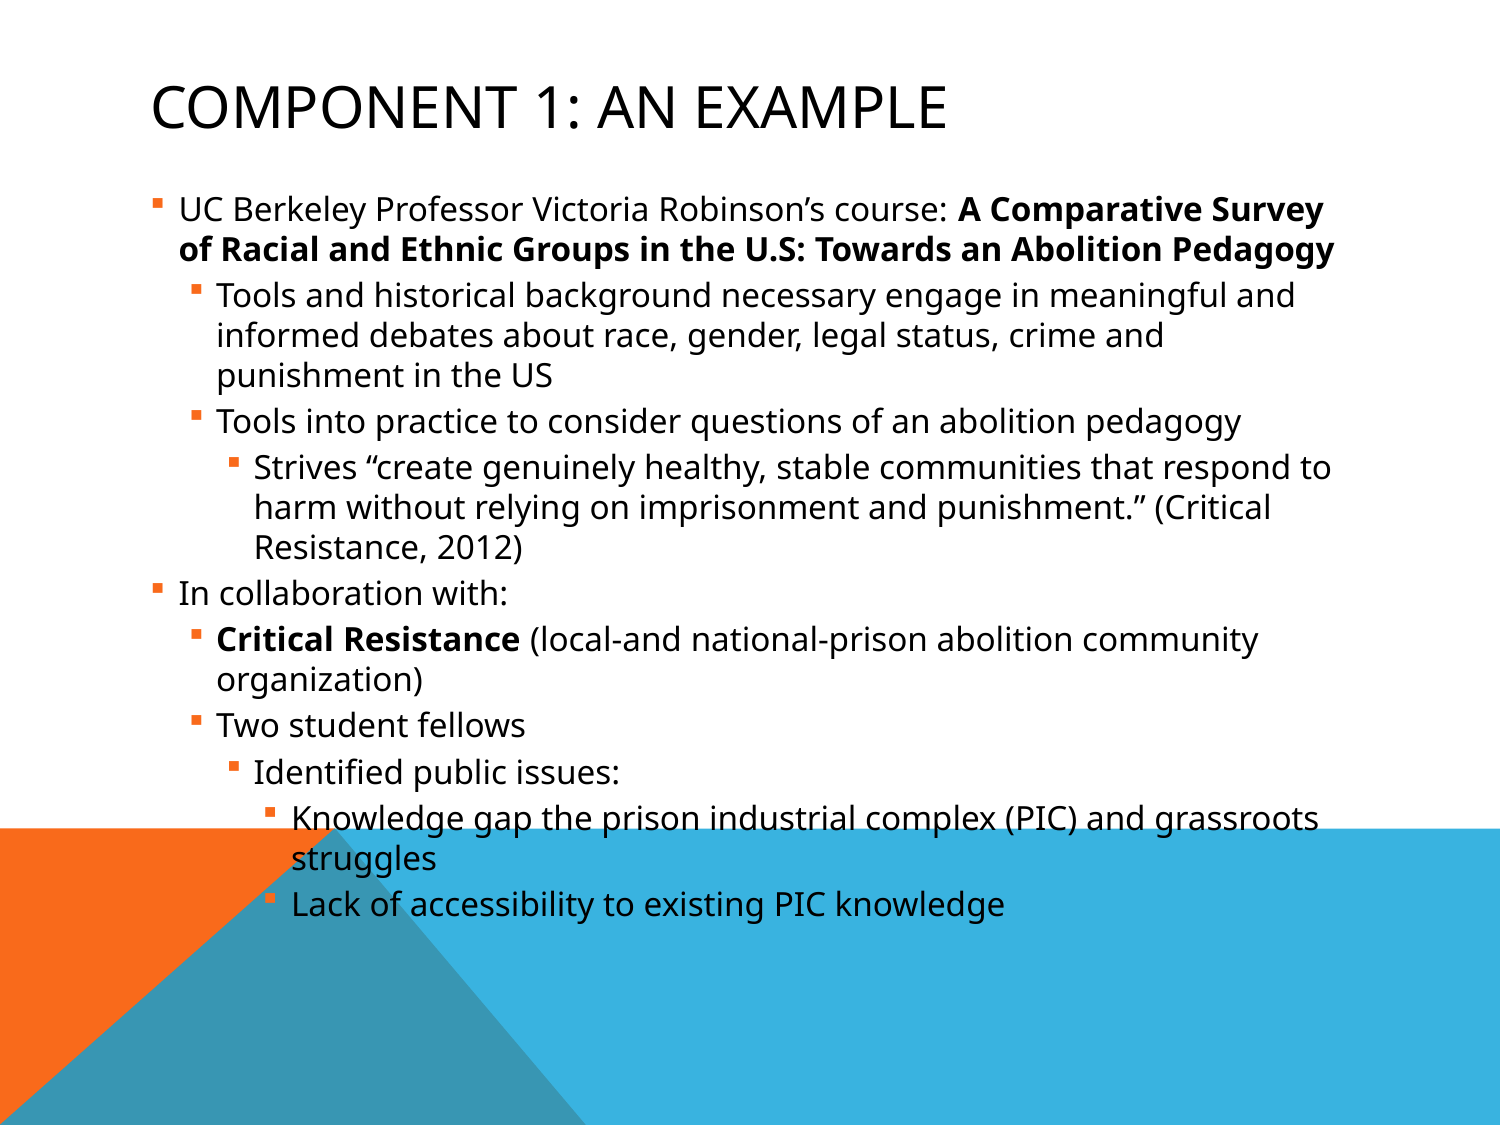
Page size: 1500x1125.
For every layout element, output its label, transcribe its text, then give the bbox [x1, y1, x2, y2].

list UC Berkeley Professor Victoria Robinson’s course: A Comparative Survey of Racial and Ethnic Groups in the U.S: Towards an Abolition Pedagogy Tools and historical background necessary engage in meaningful and informed debates about race, gender, legal status, crime and punishment in the US Tools into practice to consider questions of an abolition pedagogy Strives “create genuinely healthy, stable communities that respond to harm without relying on imprisonment and punishment.” (Critical Resistance, 2012) In collaboration with: Critical Resistance (local-and national-prison abolition community organization) Two student fellows Identified public issues: Knowledge gap the prison industrial complex (PIC) and grassroots struggles Lack of accessibility to existing PIC knowledge [135, 180, 1369, 768]
title Component 1: AN Example [135, 60, 1369, 150]
